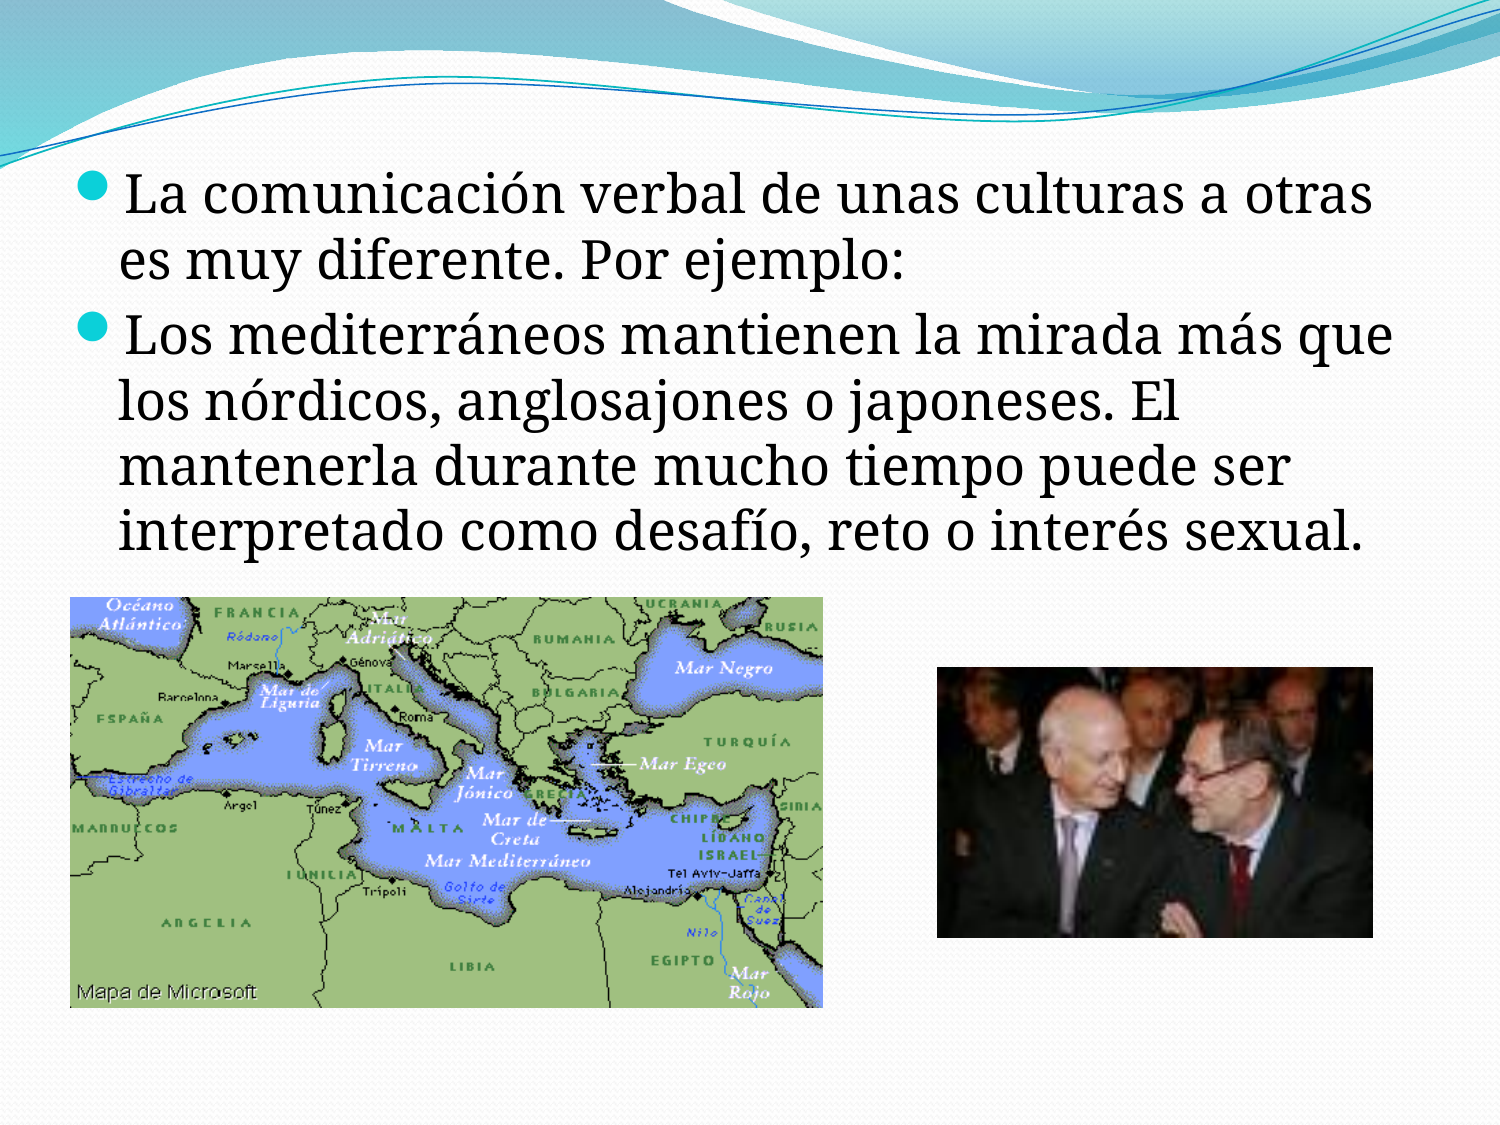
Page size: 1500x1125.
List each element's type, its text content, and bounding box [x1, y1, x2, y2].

picture [70, 597, 823, 1008]
picture [937, 667, 1373, 938]
list La comunicación verbal de unas culturas a otras es muy diferente. Por ejemplo: Los mediterráneos mantienen la mirada más que los nórdicos, anglosajones o japoneses. El mantenerla durante mucho tiempo puede ser interpretado como desafío, reto o interés sexual. [58, 152, 1425, 1038]
